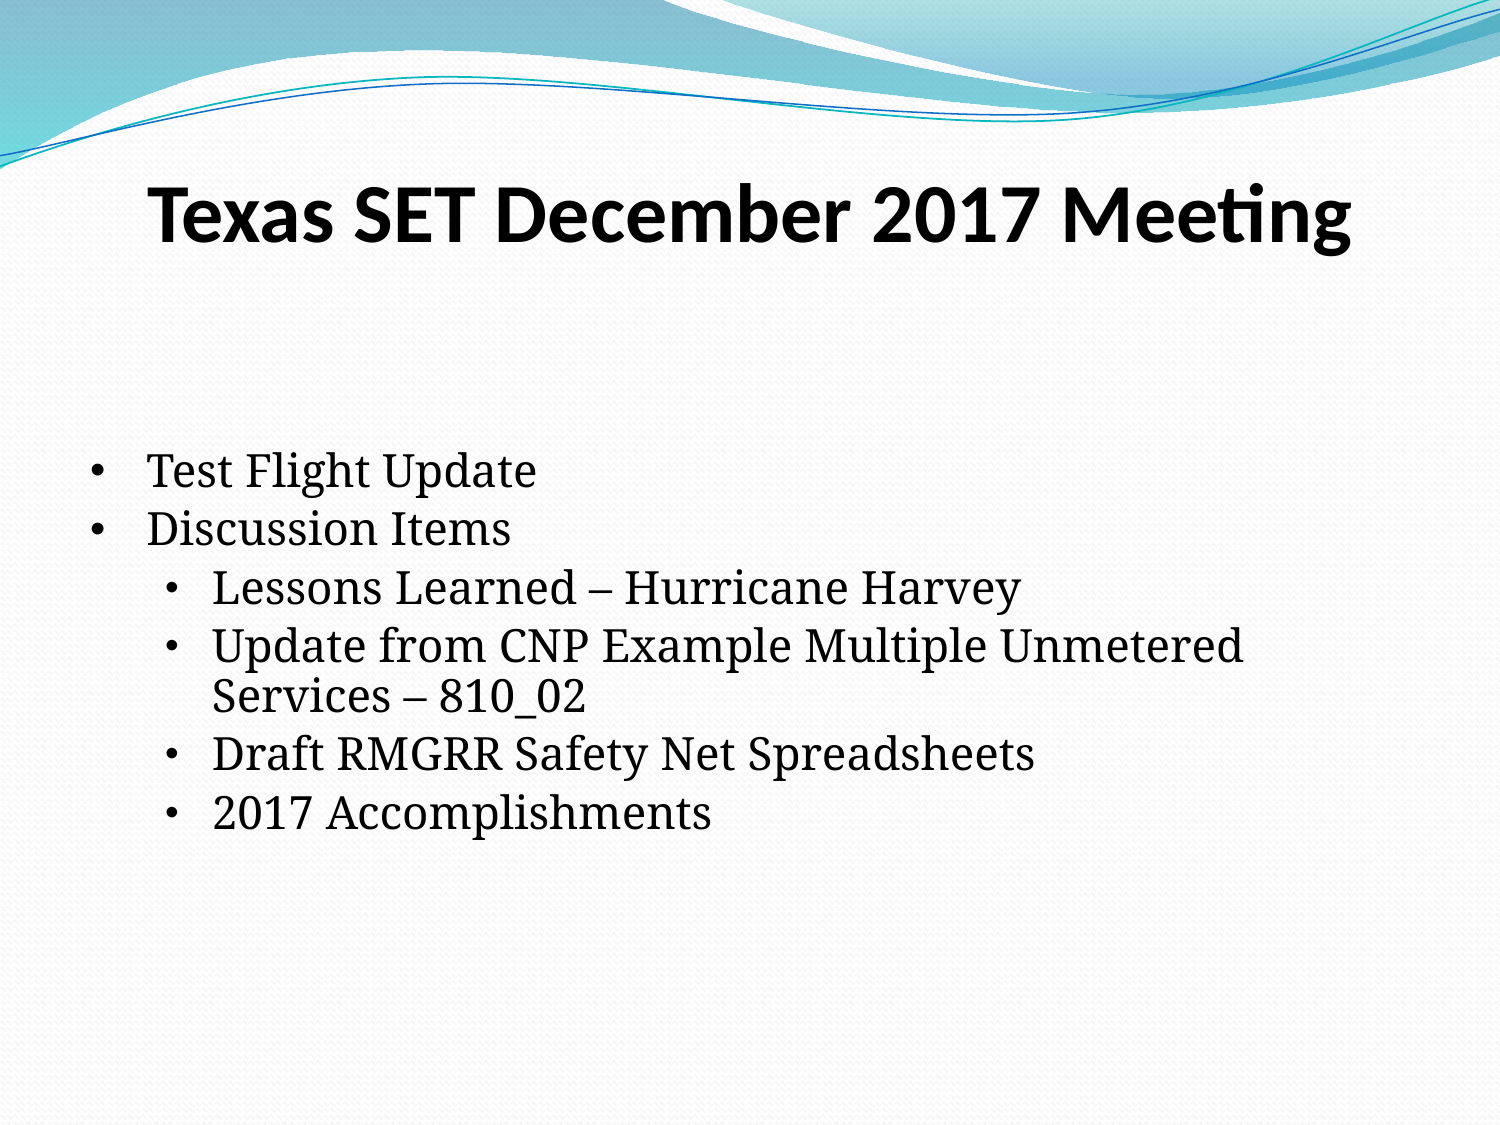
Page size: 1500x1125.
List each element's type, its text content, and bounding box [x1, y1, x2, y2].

title Texas SET December 2017 Meeting [75, 115, 1425, 303]
list Test Flight Update Discussion Items Lessons Learned – Hurricane Harvey Update from CNP Example Multiple Unmetered Services – 810_02 Draft RMGRR Safety Net Spreadsheets 2017 Accomplishments [75, 317, 1425, 1038]
